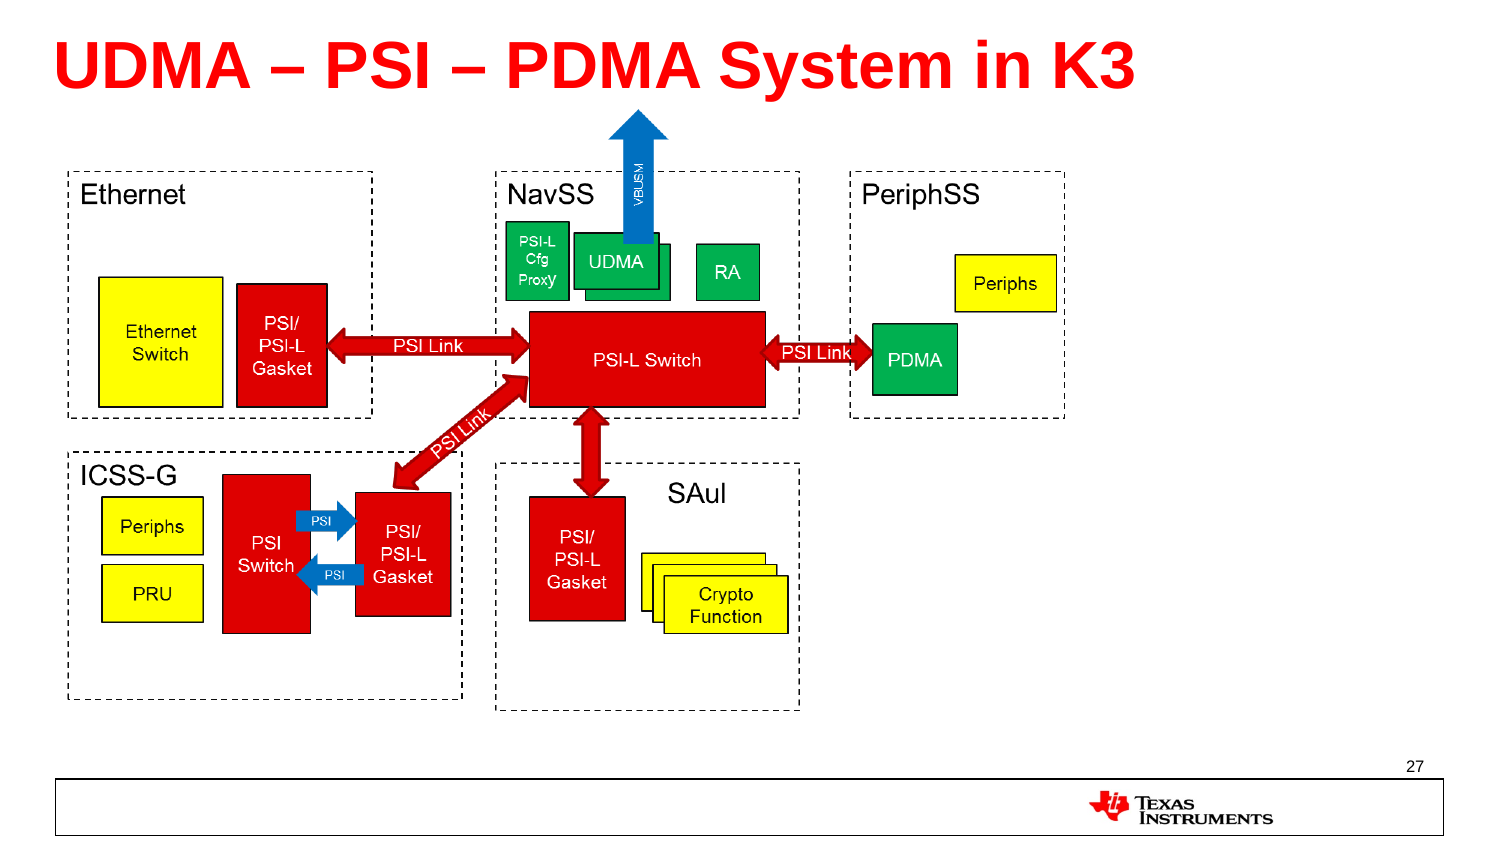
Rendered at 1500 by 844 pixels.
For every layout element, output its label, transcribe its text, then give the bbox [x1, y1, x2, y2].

slide_number 27 [1089, 747, 1440, 774]
title UDMA – PSI – PDMA System in K3 [37, 17, 1426, 119]
picture [62, 109, 1065, 712]
picture [1087, 789, 1274, 825]
